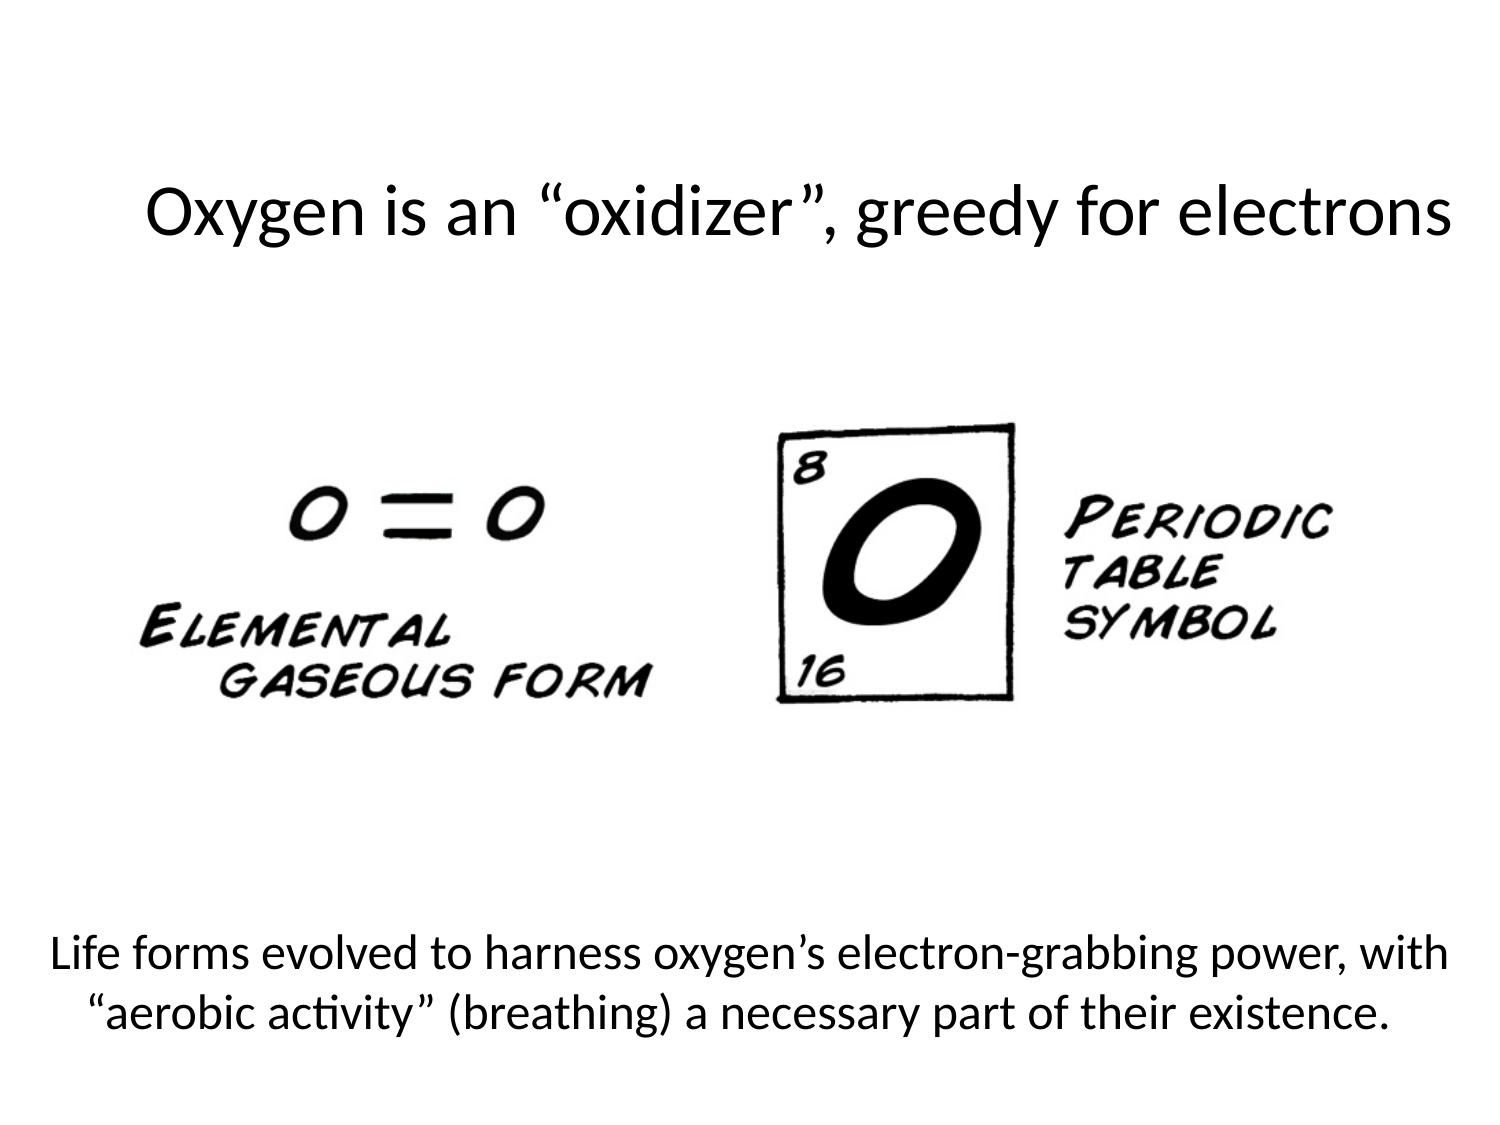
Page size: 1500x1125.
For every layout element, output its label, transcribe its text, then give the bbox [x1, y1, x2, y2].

title Oxygen is an “oxidizer”, greedy for electrons [125, 112, 1475, 300]
picture [43, 324, 1414, 788]
text_box Life forms evolved to harness oxygen’s electron-grabbing power, with “aerobic activity” (breathing) a necessary part of their existence. [24, 912, 1475, 1048]
